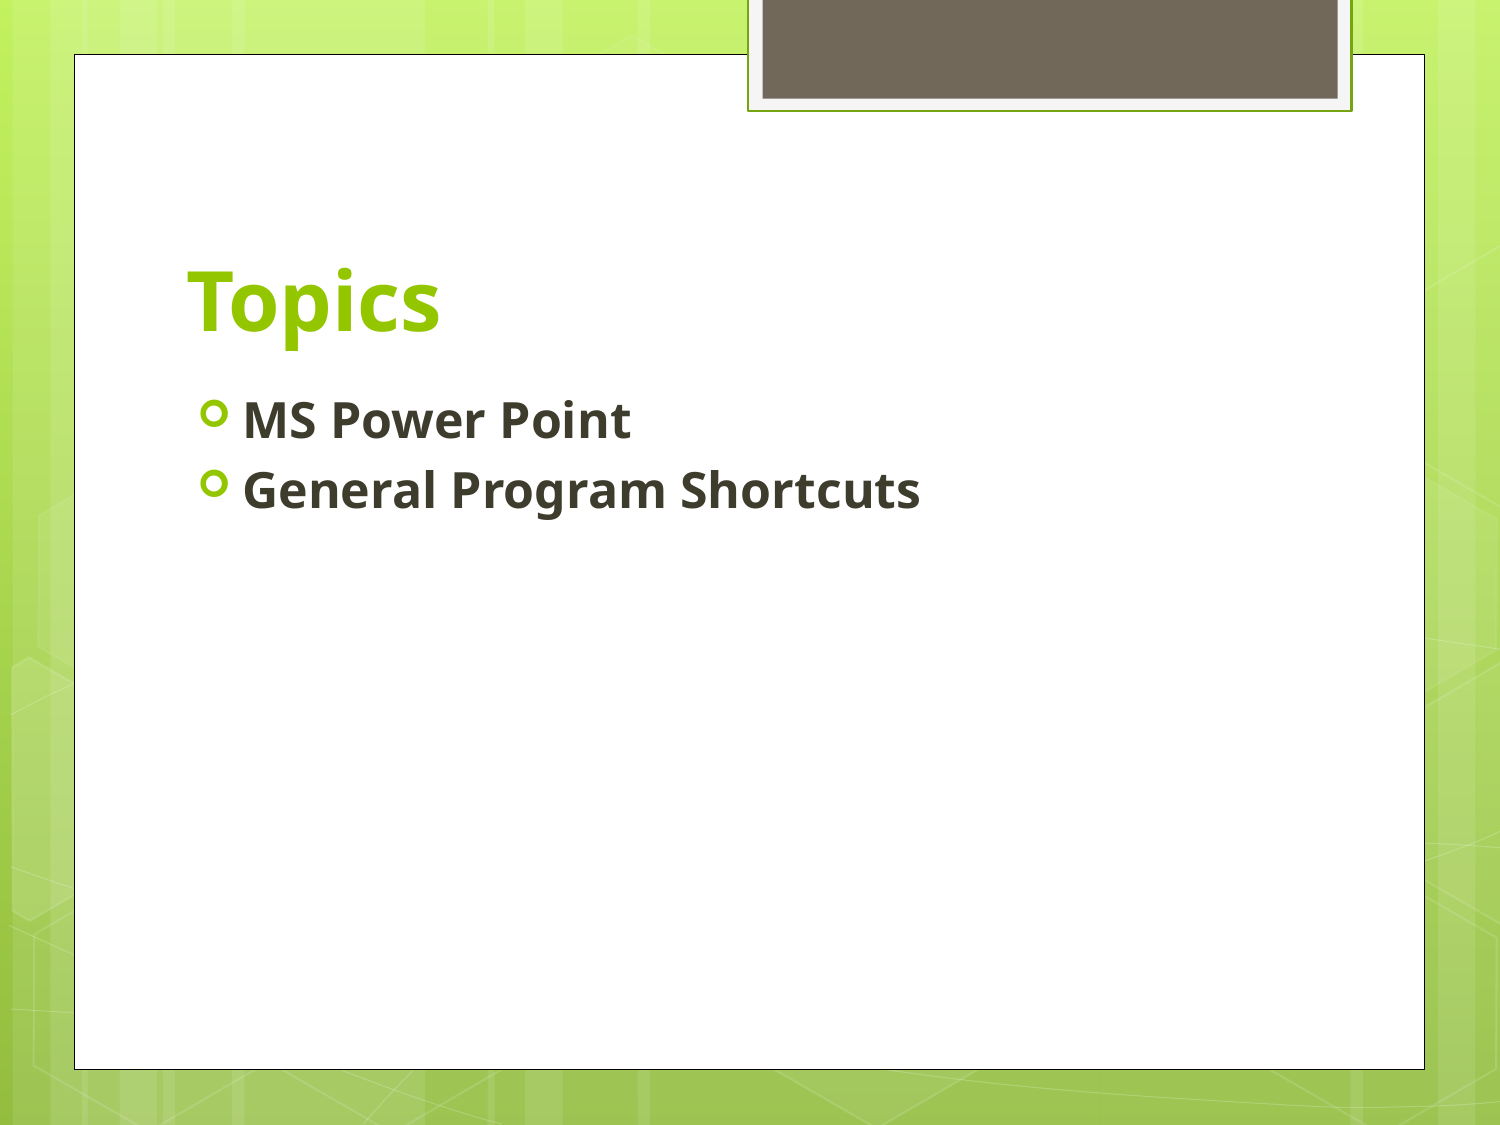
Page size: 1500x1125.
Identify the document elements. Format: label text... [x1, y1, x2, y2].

title Topics [171, 168, 1324, 357]
list MS Power Point General Program Shortcuts [171, 381, 1283, 957]
